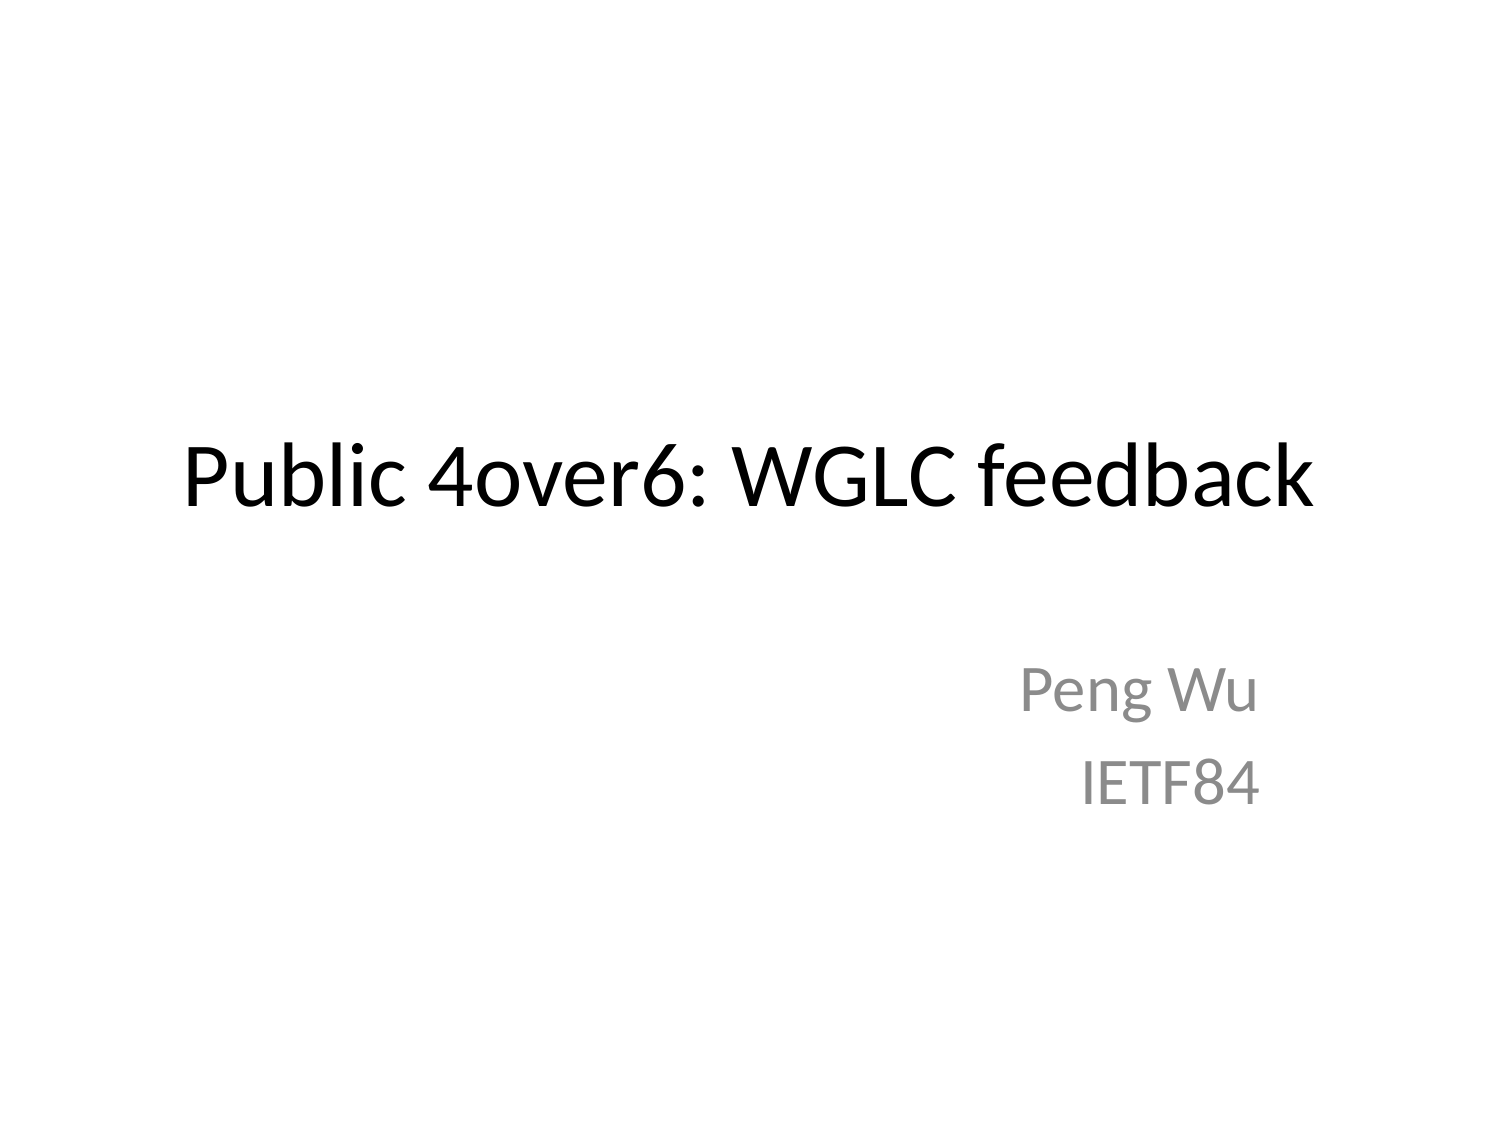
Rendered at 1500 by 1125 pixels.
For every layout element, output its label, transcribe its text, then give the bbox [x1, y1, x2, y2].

subtitle Peng Wu IETF84 [225, 637, 1275, 925]
title Public 4over6: WGLC feedback [112, 349, 1388, 591]
